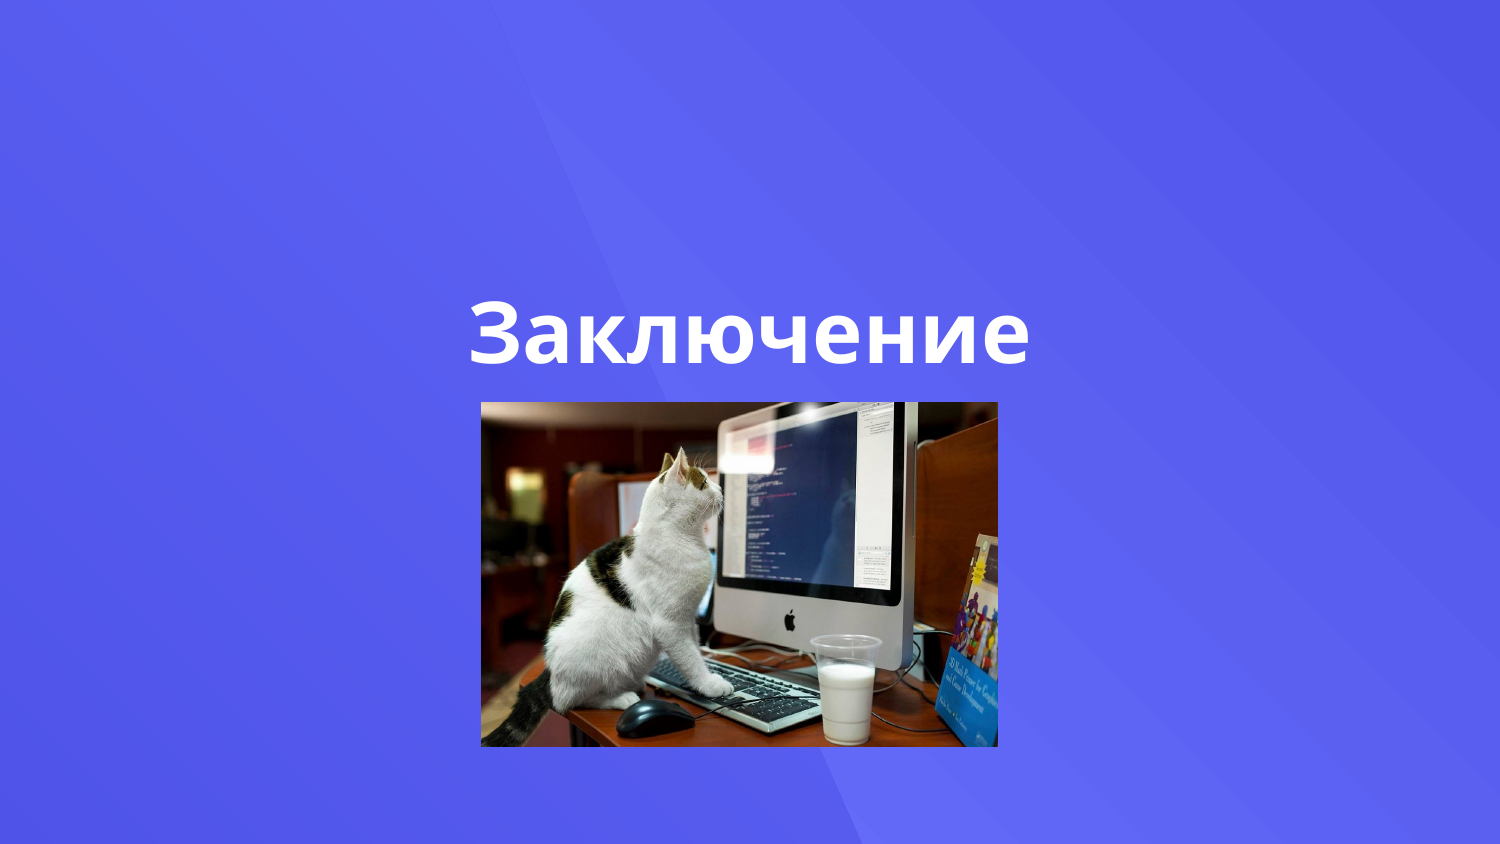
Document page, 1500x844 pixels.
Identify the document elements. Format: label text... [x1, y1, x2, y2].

picture [481, 402, 999, 748]
text_box Заключение [118, 272, 1382, 386]
